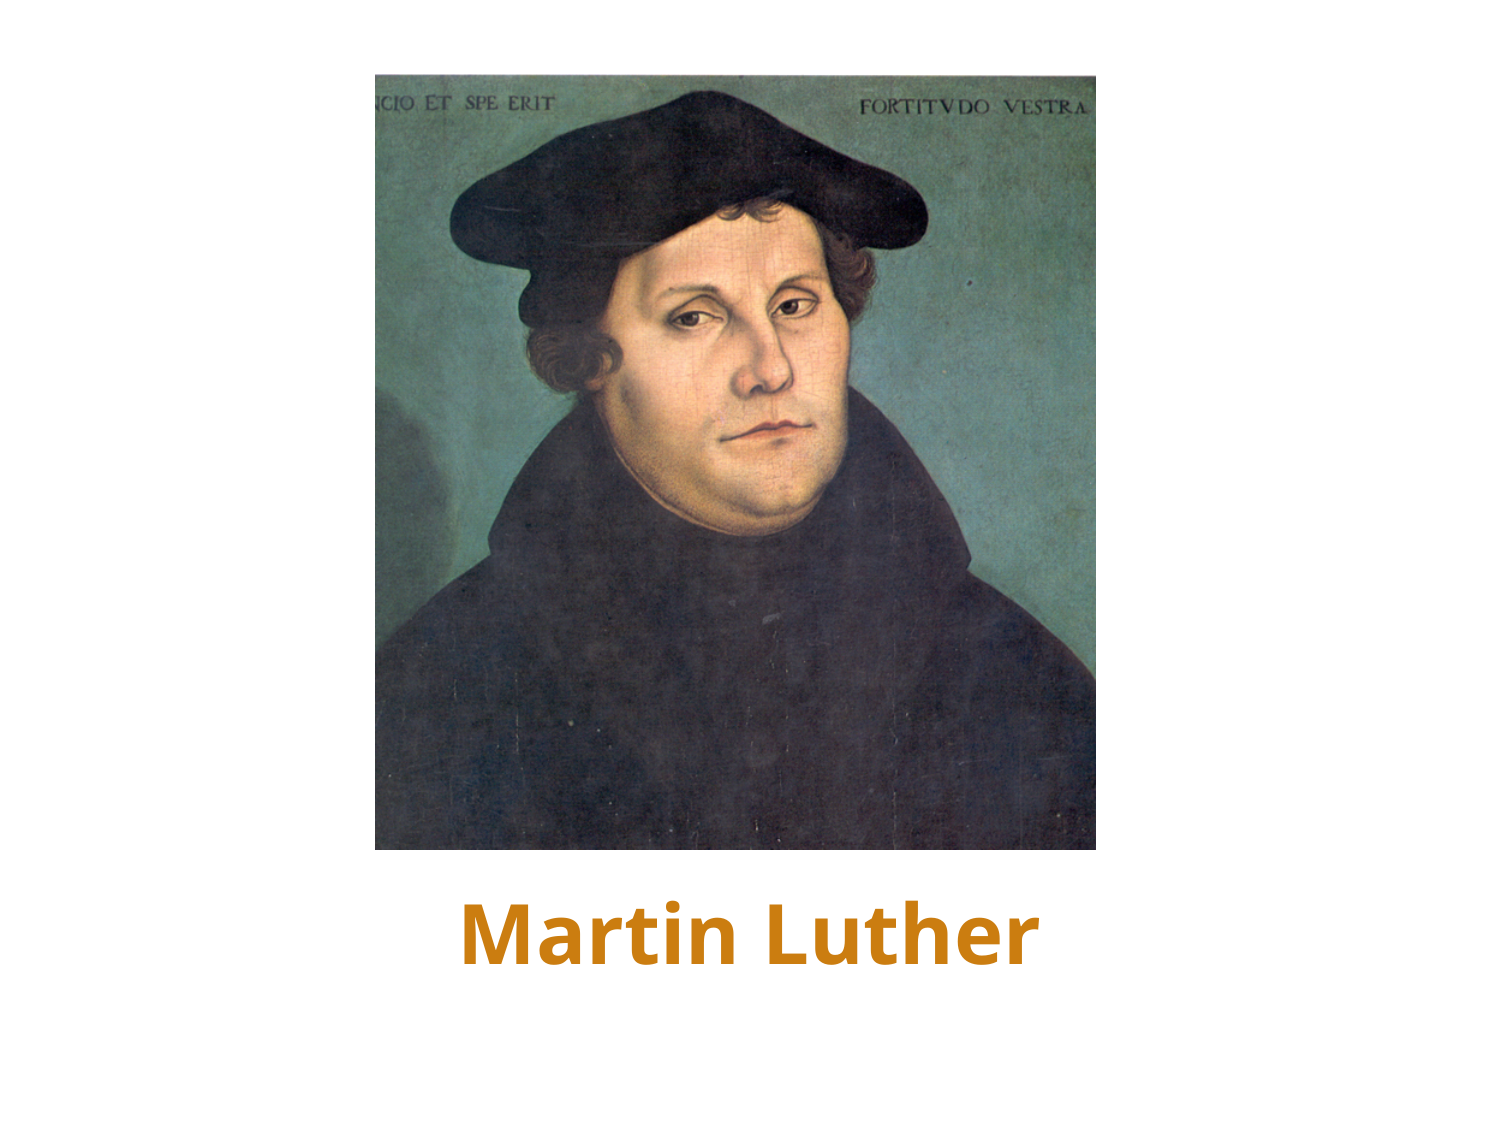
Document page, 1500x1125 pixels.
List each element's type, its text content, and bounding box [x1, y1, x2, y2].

title Martin Luther [112, 37, 1388, 1025]
picture [374, 74, 1096, 851]
